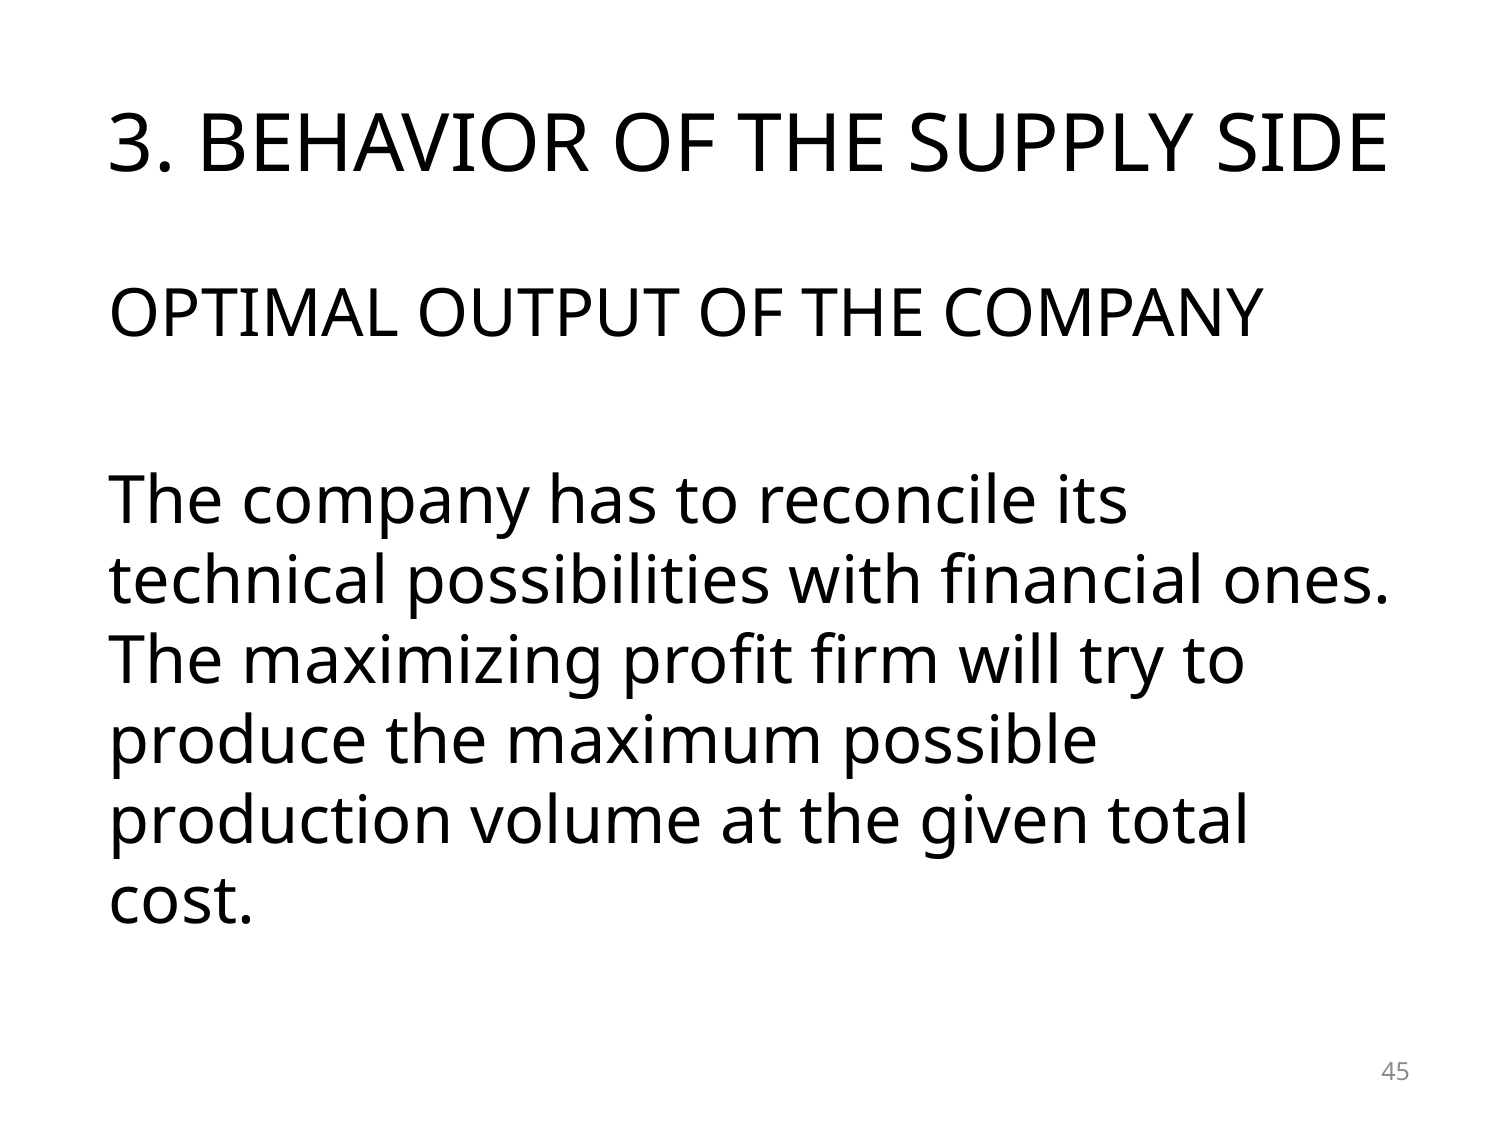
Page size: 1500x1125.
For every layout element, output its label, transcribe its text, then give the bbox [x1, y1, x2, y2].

slide_number 45 [1074, 1042, 1425, 1103]
list OPTIMAL OUTPUT OF THE COMPANY The company has to reconcile its technical possibilities with financial ones. The maximizing profit firm will try to produce the maximum possible production volume at the given total cost. [75, 262, 1425, 1005]
title 3. BEHAVIOR OF THE SUPPLY SIDE [75, 45, 1425, 233]
